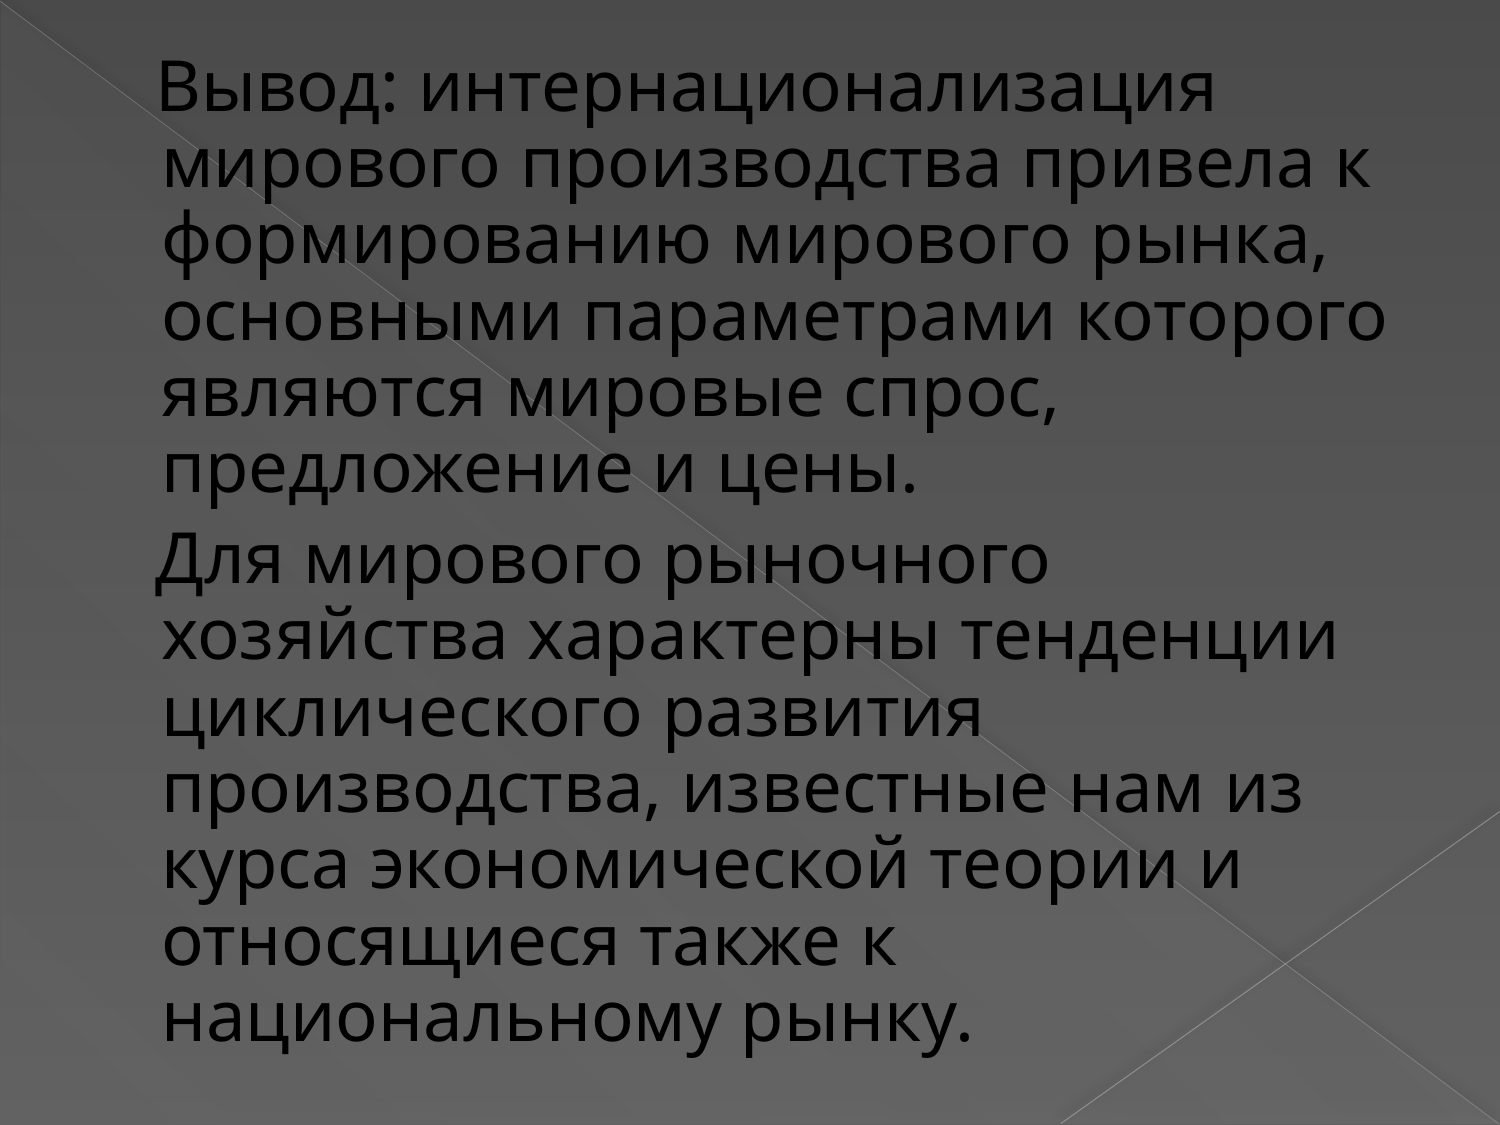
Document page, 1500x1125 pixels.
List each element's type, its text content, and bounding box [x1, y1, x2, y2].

list Вывод: интернационализация мирового производства привела к формированию мирового рынка, основными параметрами которого являются мировые спрос, предложение и цены. Для мирового рыночного хозяйства характерны тенденции циклического развития производства, известные нам из курса экономической теории и относящиеся также к национальному рынку. [75, 42, 1425, 1071]
